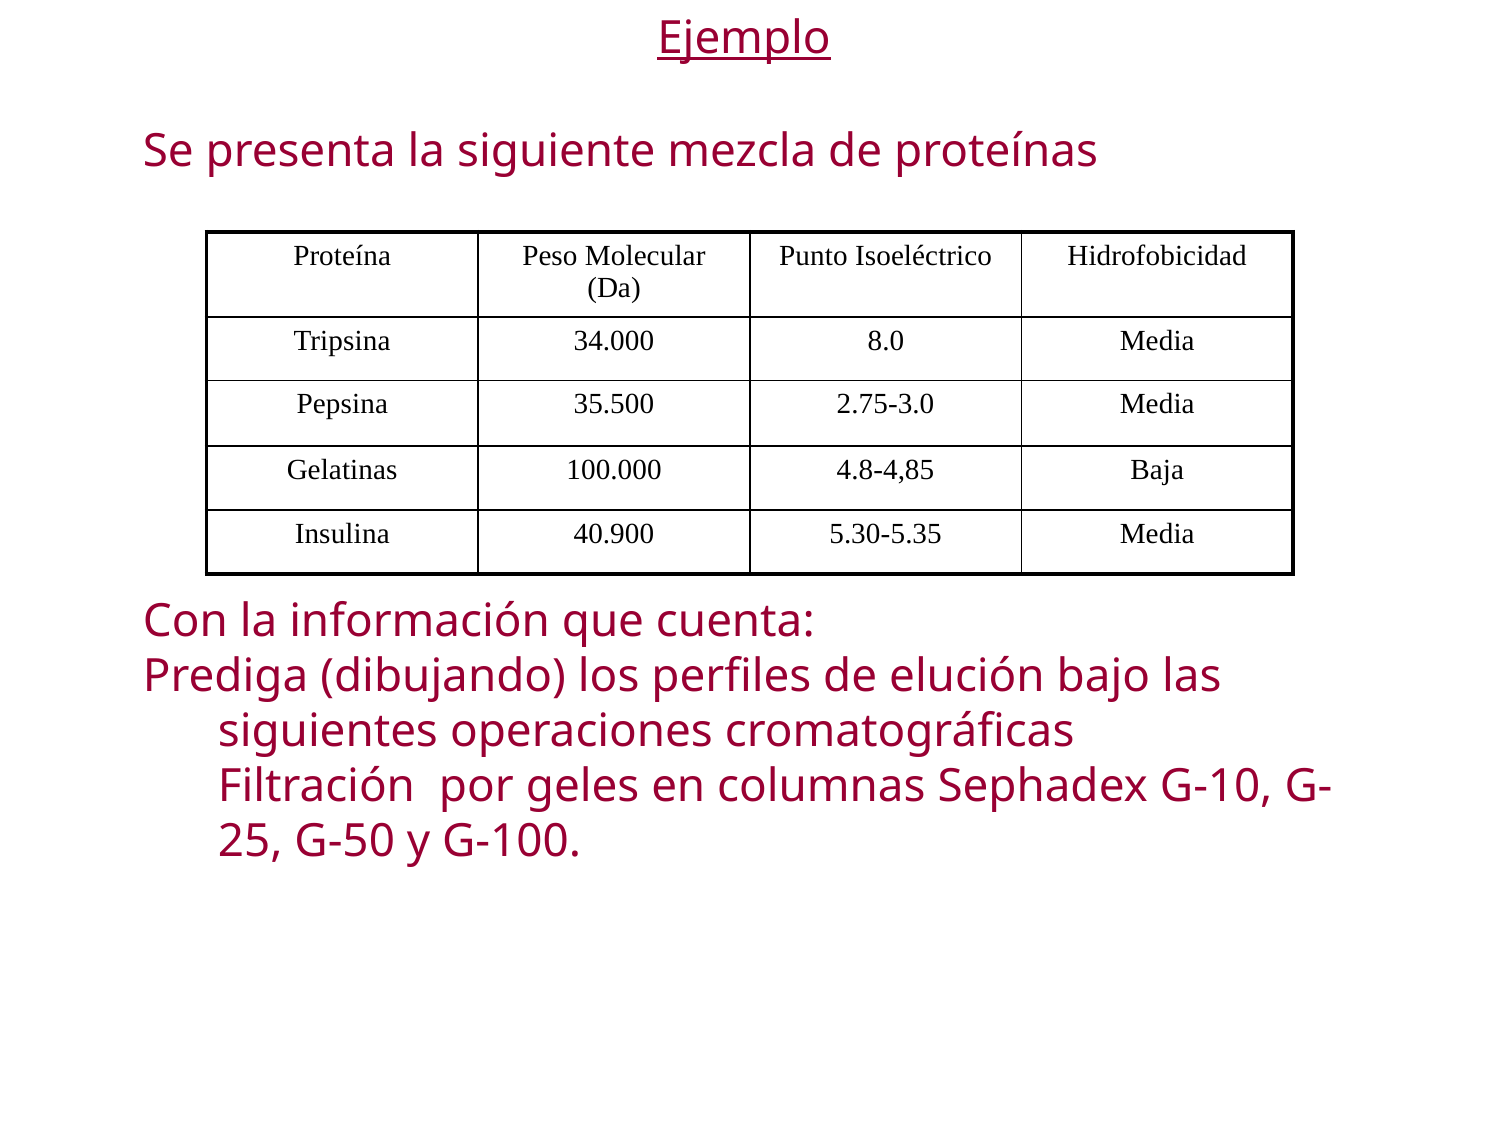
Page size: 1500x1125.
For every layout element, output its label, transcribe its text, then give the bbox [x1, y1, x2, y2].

table_cell 40.900 [479, 511, 749, 572]
table_cell Insulina [208, 511, 477, 572]
table_cell Baja [1022, 447, 1291, 509]
table_cell Pepsina [208, 381, 477, 445]
table_header Peso Molecular (Da) [479, 234, 749, 316]
table_cell 8.0 [751, 318, 1021, 380]
table_cell Gelatinas [208, 447, 477, 509]
table_cell Media [1022, 511, 1291, 572]
text_box Se presenta la siguiente mezcla de proteínas Con la información que cuenta: Prediga (dibujando) los perfiles de elución bajo las siguientes operaciones cromatográficas Filtración por geles en columnas Sephadex G-10, G-25, G-50 y G-100. [53, 113, 1360, 514]
table_cell 100.000 [479, 447, 749, 509]
table_header Punto Isoeléctrico [751, 234, 1021, 316]
table_header Proteína [208, 234, 477, 316]
table_cell 35.500 [479, 381, 749, 445]
table_header Hidrofobicidad [1022, 234, 1291, 316]
text_box Ejemplo [76, 0, 1412, 70]
table_cell 2.75-3.0 [751, 381, 1021, 445]
table_cell 4.8-4,85 [751, 447, 1021, 509]
table_cell 5.30-5.35 [751, 511, 1021, 572]
table_cell Media [1022, 381, 1291, 445]
table_cell 34.000 [479, 318, 749, 380]
table_cell Tripsina [208, 318, 477, 380]
table_cell Media [1022, 318, 1291, 380]
